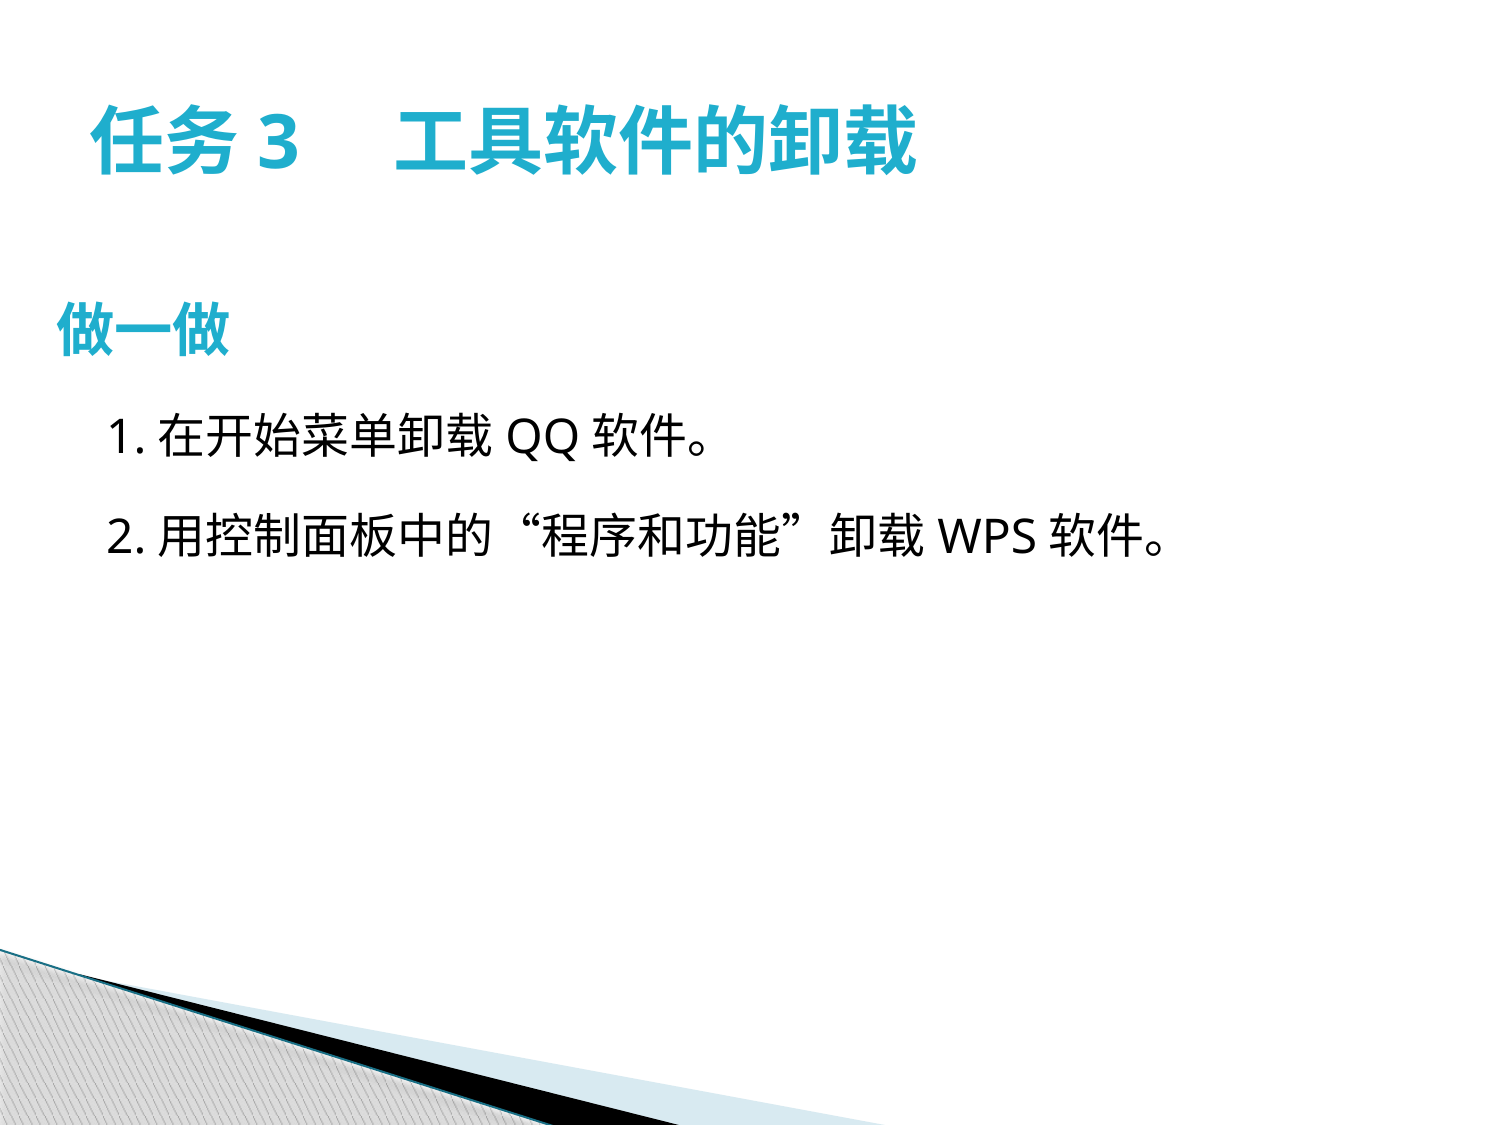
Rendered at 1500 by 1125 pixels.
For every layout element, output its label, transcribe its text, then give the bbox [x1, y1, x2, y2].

title 任务3 工具软件的卸载 [75, 45, 1425, 233]
list 做一做 1.在开始菜单卸载QQ软件。 2.用控制面板中的“程序和功能”卸载WPS软件。 [41, 243, 1459, 1083]
